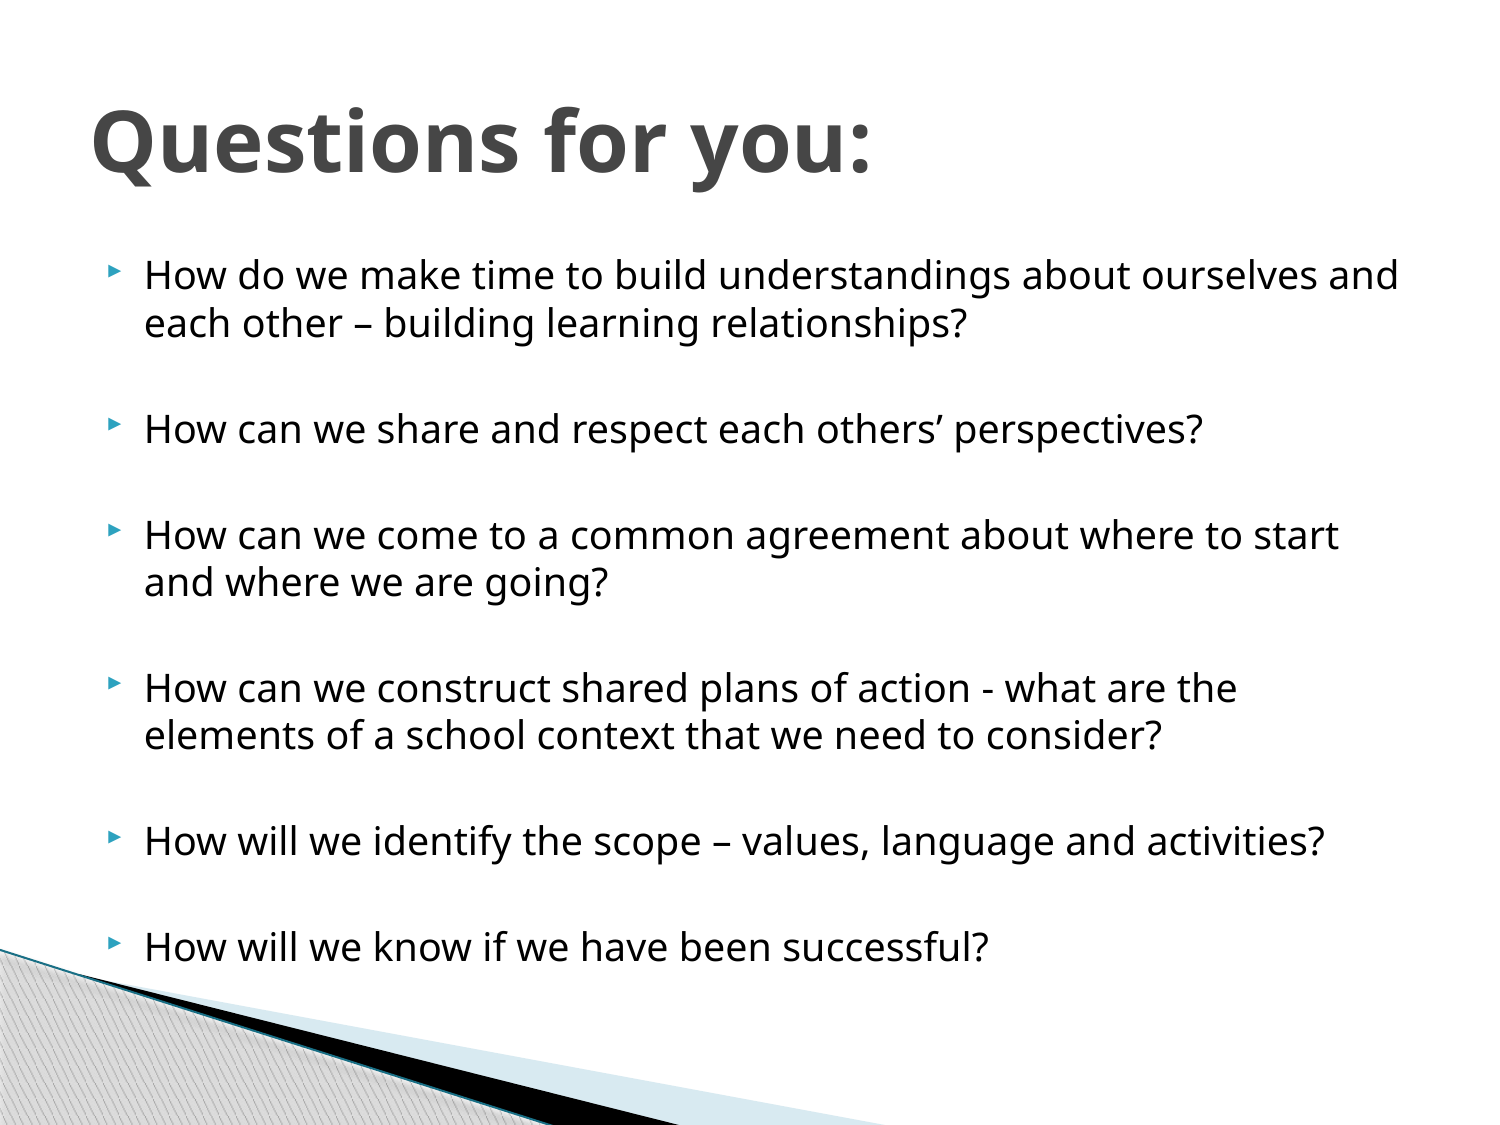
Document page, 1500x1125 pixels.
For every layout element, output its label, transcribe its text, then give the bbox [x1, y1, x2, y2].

title Questions for you: [75, 45, 1425, 233]
list How do we make time to build understandings about ourselves and each other – building learning relationships? How can we share and respect each others’ perspectives? How can we come to a common agreement about where to start and where we are going? How can we construct shared plans of action - what are the elements of a school context that we need to consider? How will we identify the scope – values, language and activities? How will we know if we have been successful? [75, 243, 1425, 986]
